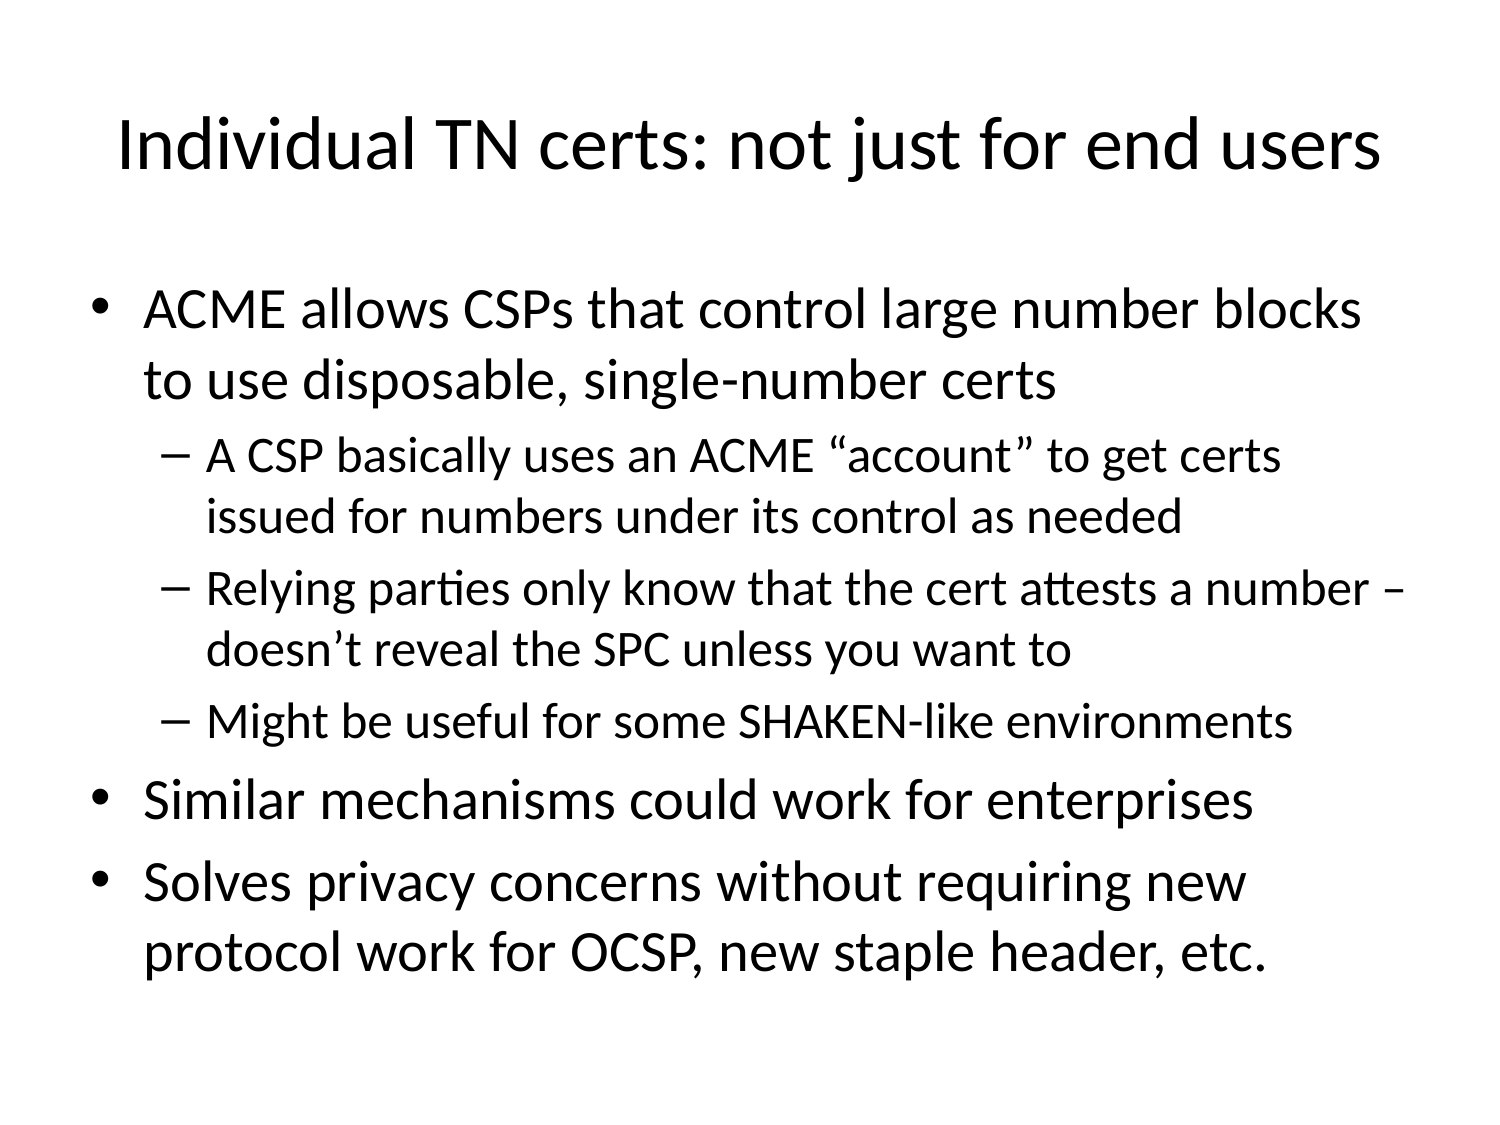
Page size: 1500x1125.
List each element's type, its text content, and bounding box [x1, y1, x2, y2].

list ACME allows CSPs that control large number blocks to use disposable, single-number certs A CSP basically uses an ACME “account” to get certs issued for numbers under its control as needed Relying parties only know that the cert attests a number – doesn’t reveal the SPC unless you want to Might be useful for some SHAKEN-like environments Similar mechanisms could work for enterprises Solves privacy concerns without requiring new protocol work for OCSP, new staple header, etc. [75, 262, 1425, 1005]
title Individual TN certs: not just for end users [75, 45, 1425, 233]
